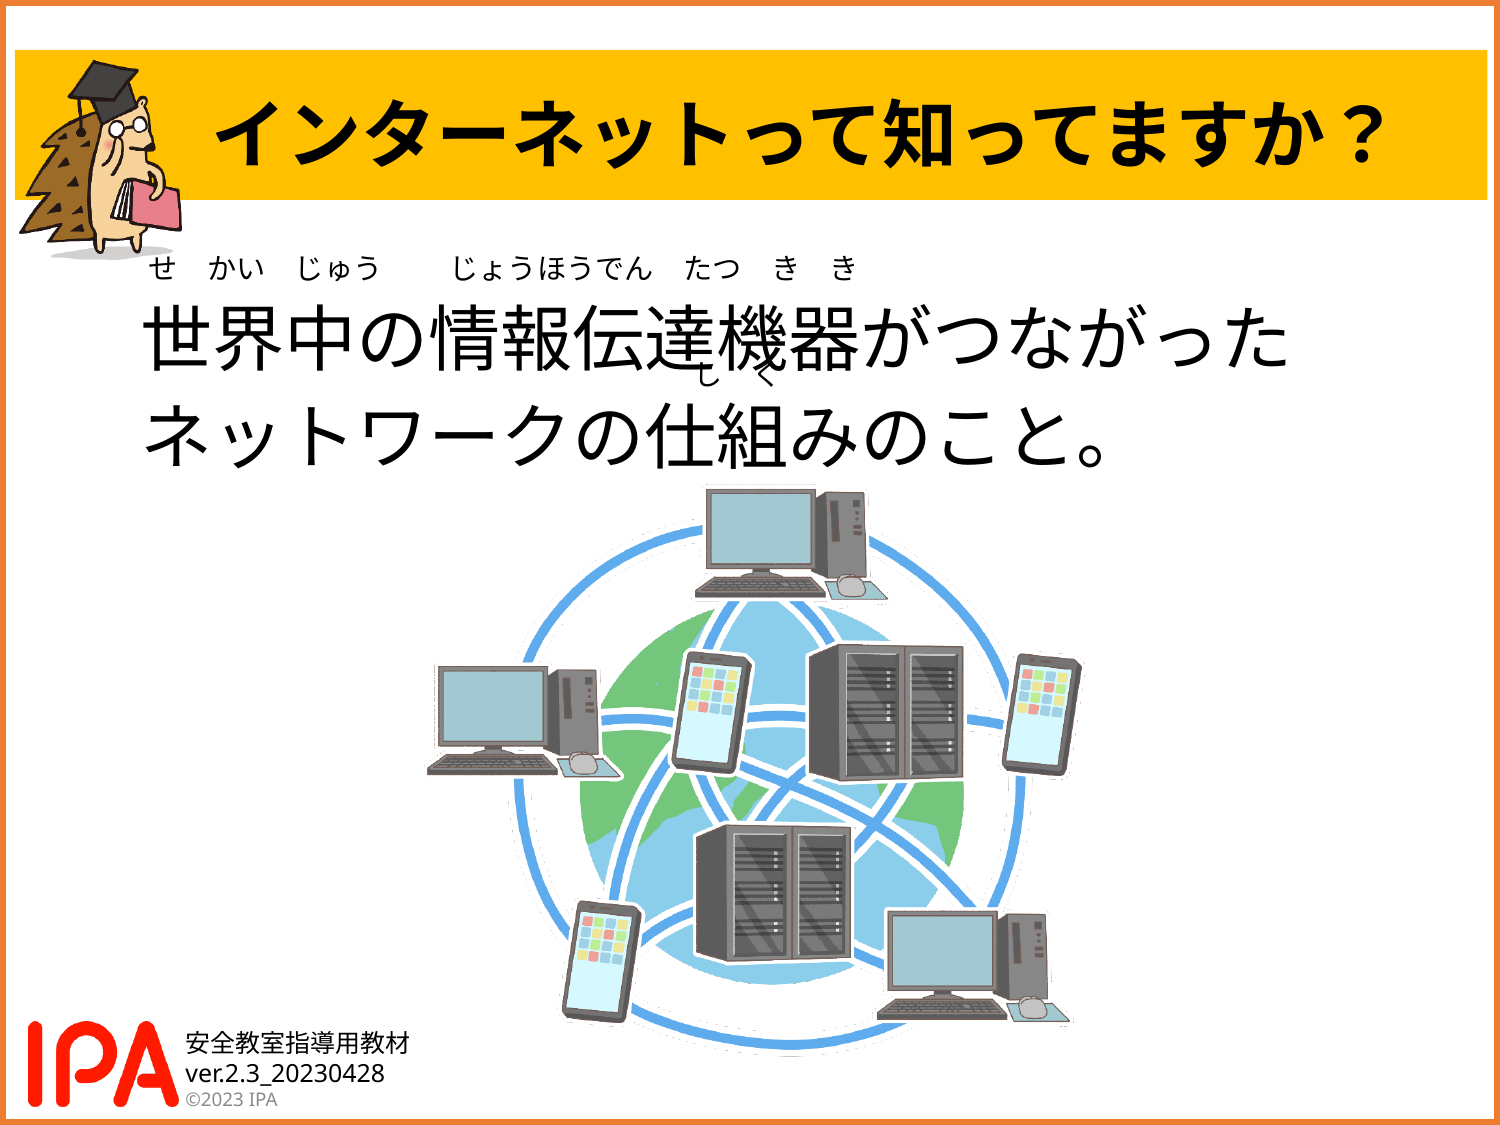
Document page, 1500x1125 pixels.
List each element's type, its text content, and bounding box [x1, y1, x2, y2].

picture [28, 1021, 179, 1107]
text_box せ かい じゅう [134, 242, 406, 293]
text_box し く [679, 349, 838, 399]
text_box じょうほうでん たつ き き [434, 242, 943, 293]
picture [396, 446, 1121, 1111]
title インターネットって知ってますか？ [196, 80, 1500, 197]
list 世界中の情報伝達機器がつながった ネットワークの仕組みのこと。 [125, 296, 1419, 488]
picture [19, 60, 182, 260]
